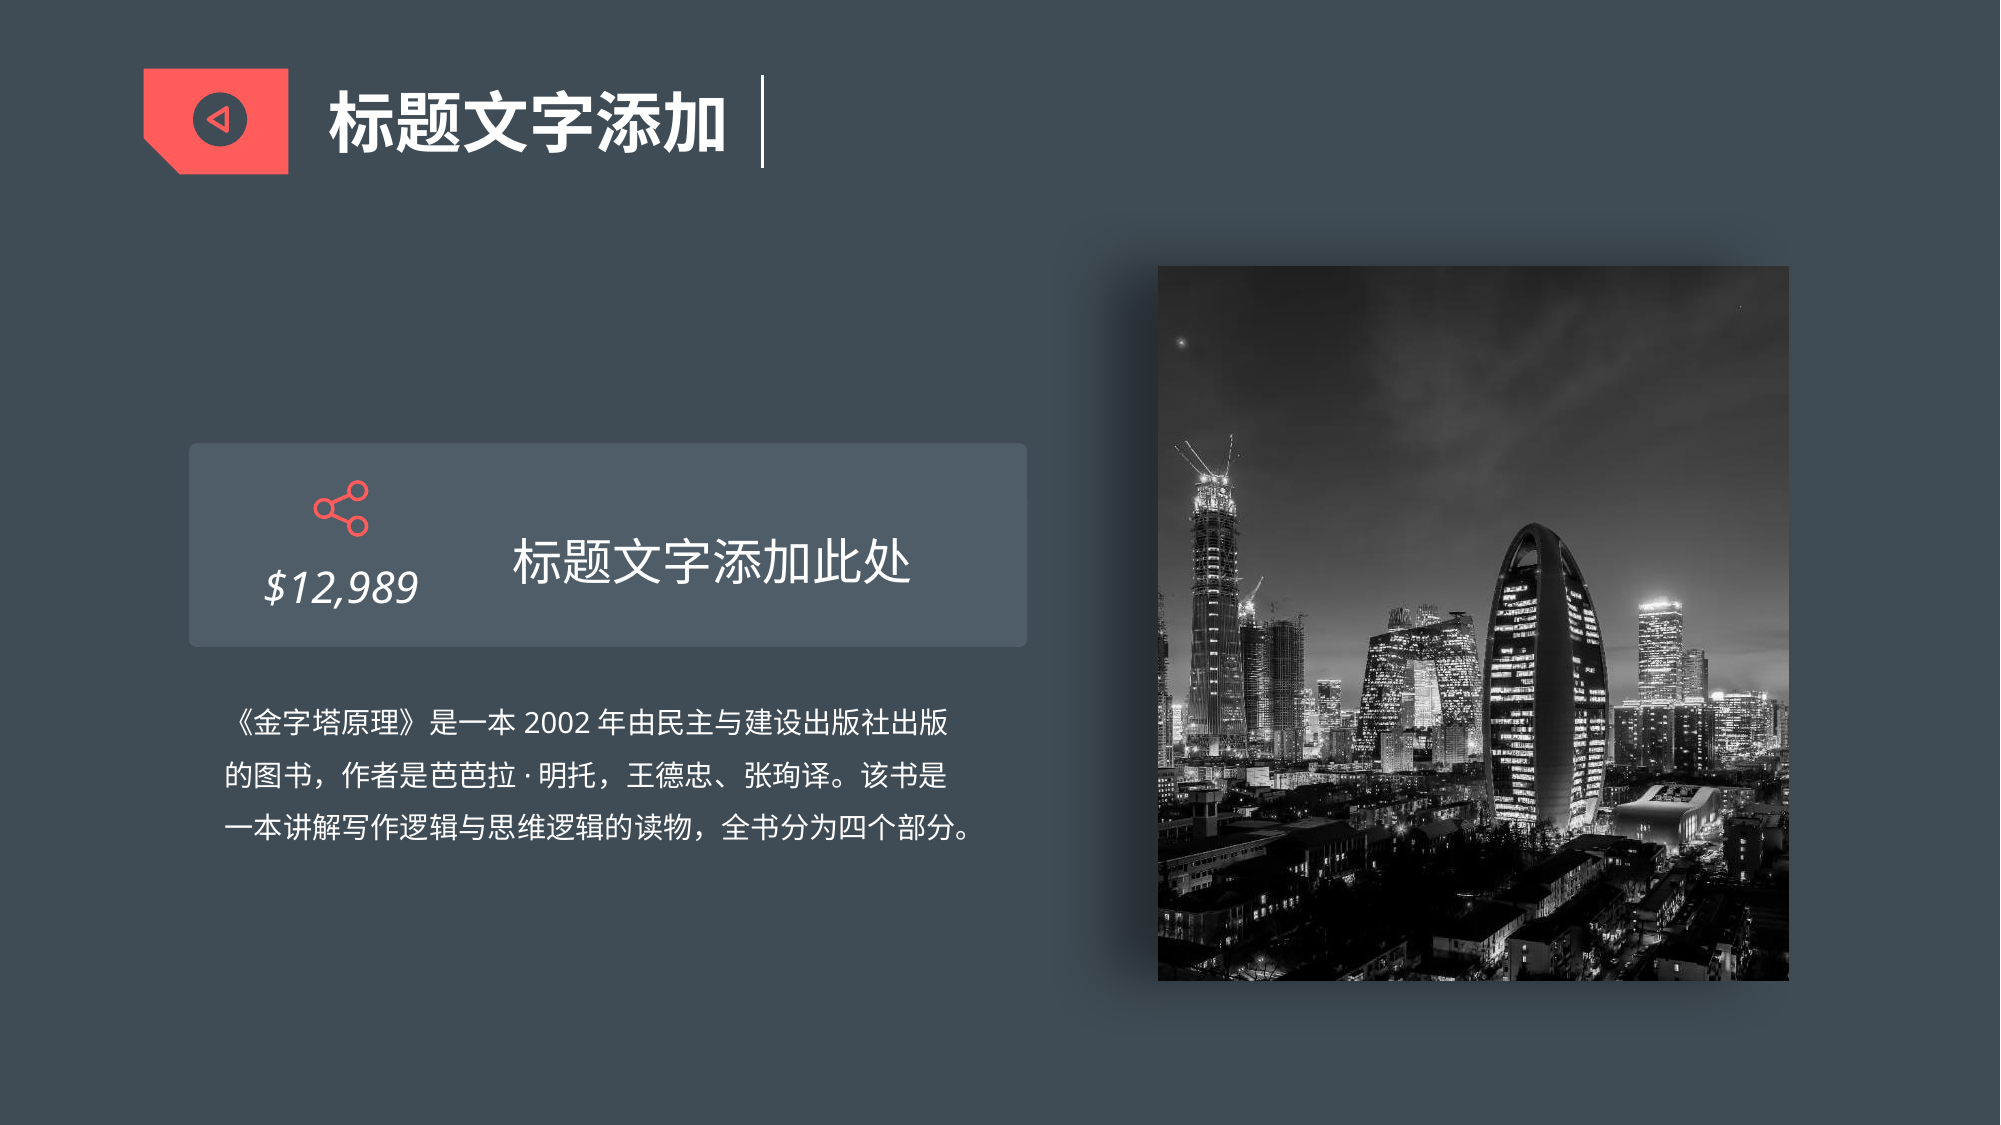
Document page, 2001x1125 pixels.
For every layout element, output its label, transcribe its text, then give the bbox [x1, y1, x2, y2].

text_box 《金字塔原理》是一本2002年由民主与建设出版社出版的图书，作者是芭芭拉·明托，王德忠、张珣译。该书是一本讲解写作逻辑与思维逻辑的读物，全书分为四个部分。 [209, 679, 984, 852]
picture [1158, 266, 1789, 981]
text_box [186, 440, 1030, 650]
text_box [143, 68, 763, 175]
